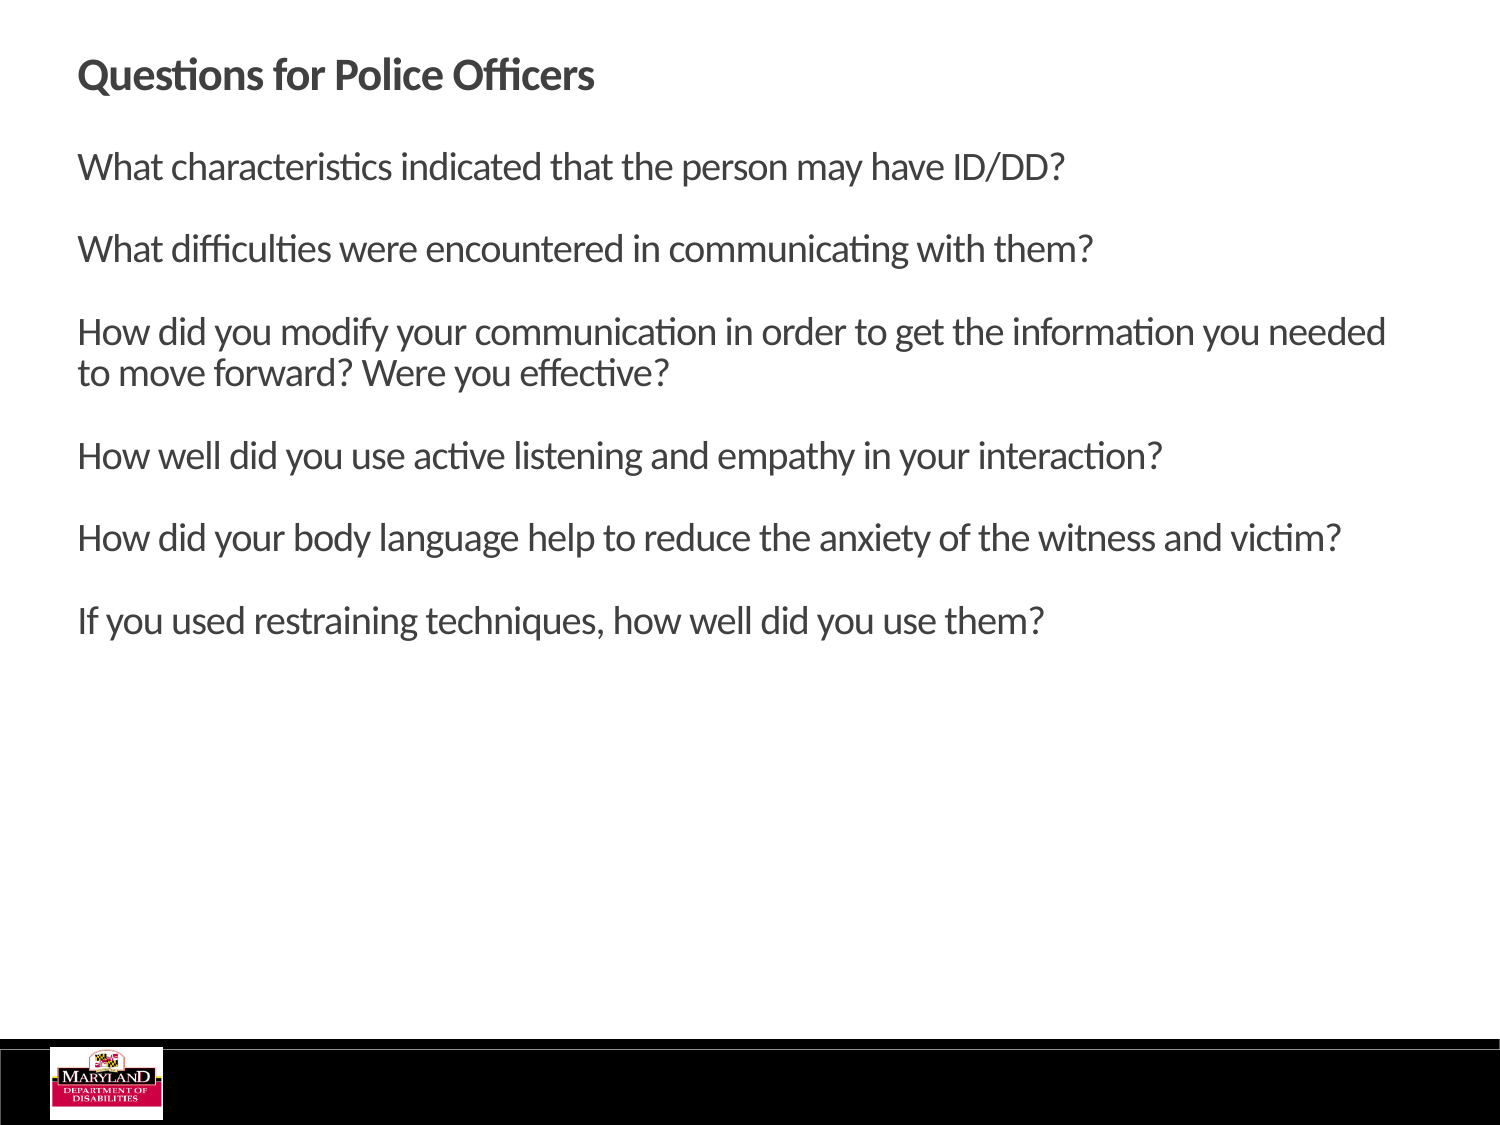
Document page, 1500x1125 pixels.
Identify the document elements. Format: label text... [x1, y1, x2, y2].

title Questions for Police Officers What characteristics indicated that the person may have ID/DD? What difficulties were encountered in communicating with them? How did you modify your communication in order to get the information you needed to move forward? Were you effective? How well did you use active listening and empathy in your interaction? How did your body language help to reduce the anxiety of the witness and victim? If you used restraining techniques, how well did you use them? [62, 45, 1413, 1000]
picture [50, 1047, 163, 1120]
